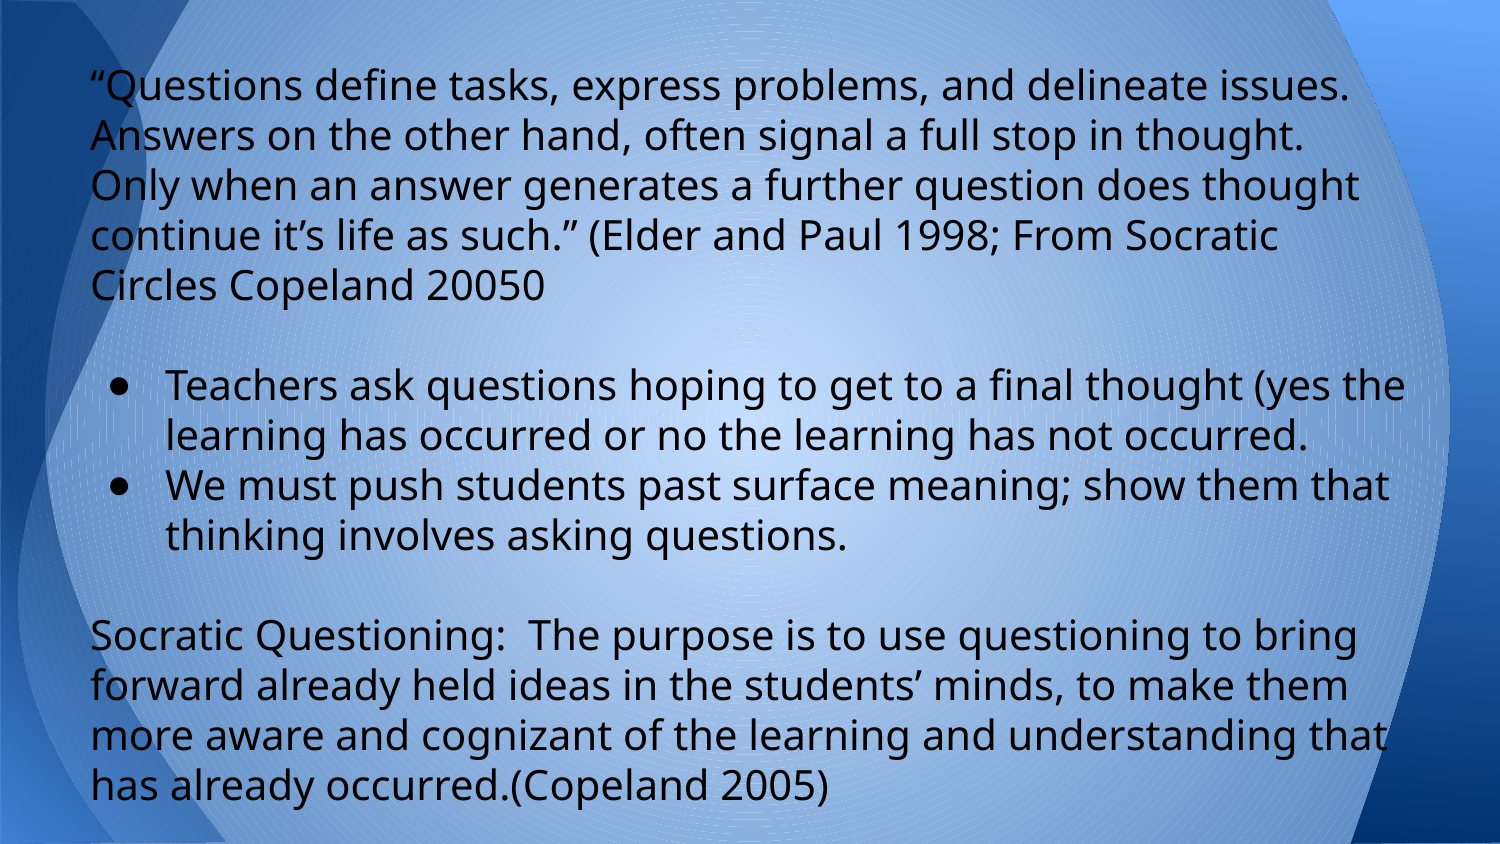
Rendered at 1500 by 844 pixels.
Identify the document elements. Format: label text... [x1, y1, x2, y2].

list “Questions define tasks, express problems, and delineate issues. Answers on the other hand, often signal a full stop in thought. Only when an answer generates a further question does thought continue it’s life as such.” (Elder and Paul 1998; From Socratic Circles Copeland 20050 Teachers ask questions hoping to get to a final thought (yes the learning has occurred or no the learning has not occurred. We must push students past surface meaning; show them that thinking involves asking questions. Socratic Questioning: The purpose is to use questioning to bring forward already held ideas in the students’ minds, to make them more aware and cognizant of the learning and understanding that has already occurred.(Copeland 2005) [75, 43, 1425, 800]
